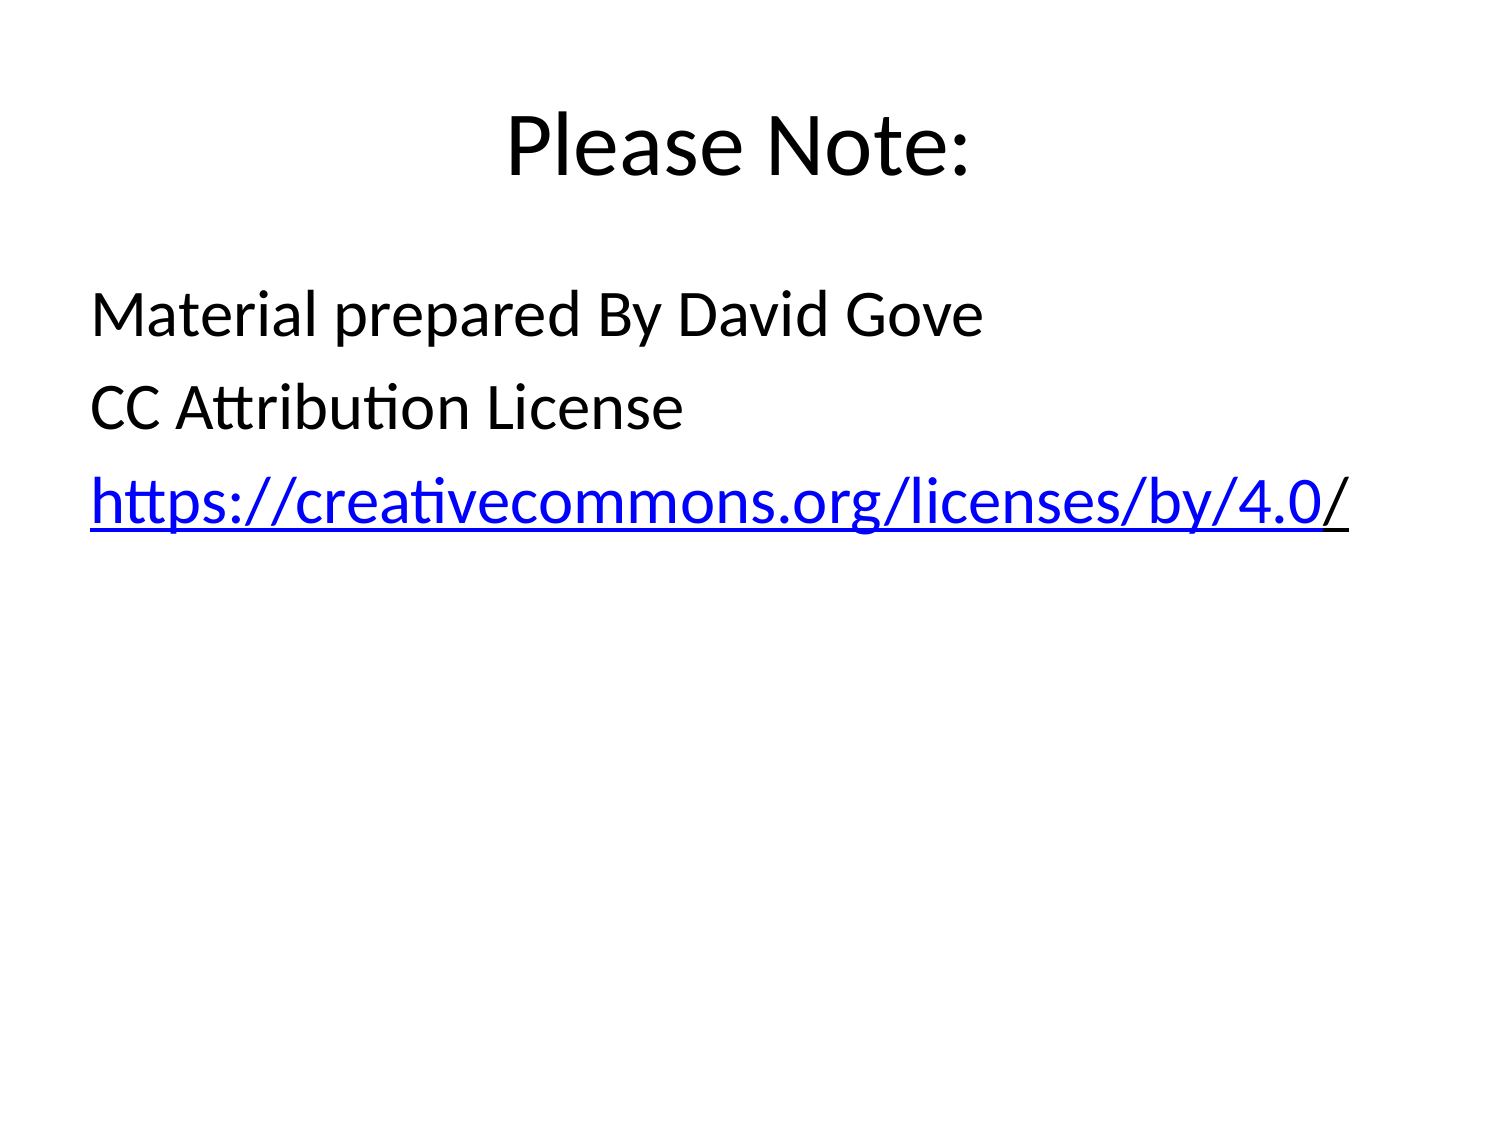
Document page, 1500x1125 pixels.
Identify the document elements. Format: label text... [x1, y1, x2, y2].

title Please Note: [75, 45, 1425, 233]
list Material prepared By David Gove CC Attribution License https://creativecommons.org/licenses/by/4.0/ [75, 262, 1425, 1005]
